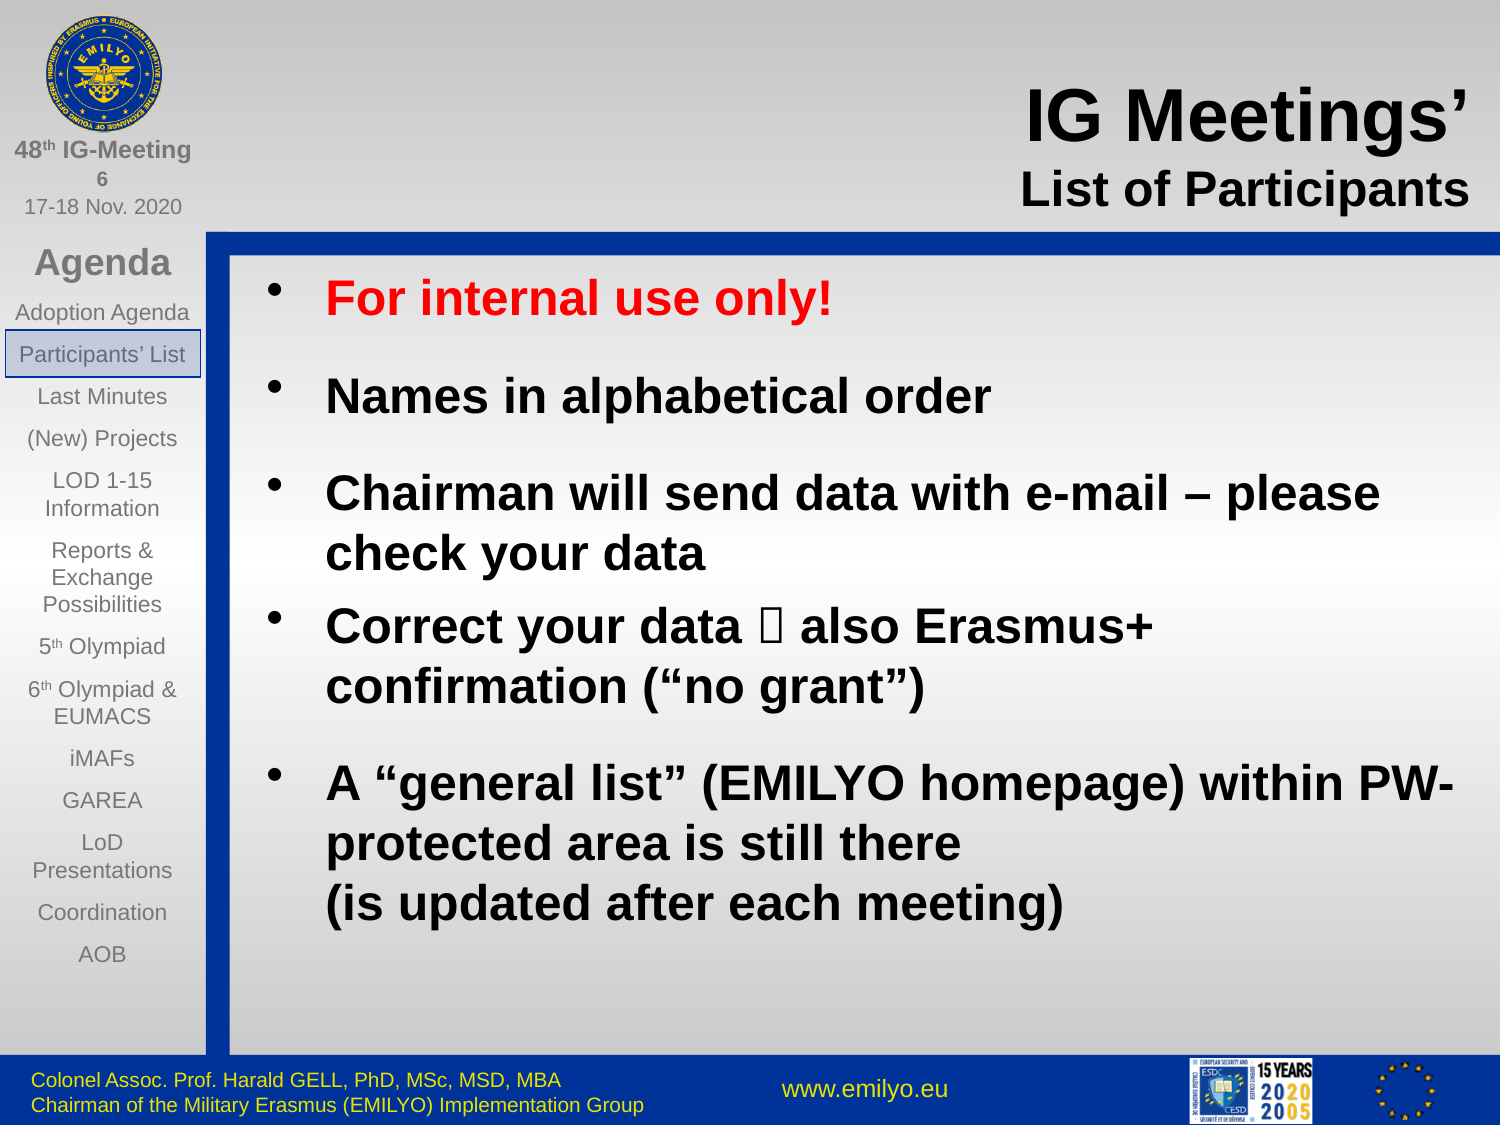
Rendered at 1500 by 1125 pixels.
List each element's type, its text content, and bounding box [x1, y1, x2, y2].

title IG Meetings’ List of Participants [207, 28, 1471, 217]
picture [1189, 1058, 1313, 1124]
picture [1374, 1060, 1435, 1120]
picture [45, 14, 163, 133]
text_box [5, 329, 201, 377]
list For internal use only! Names in alphabetical order Chairman will send data with e-mail – please check your data Correct your data  also Erasmus+ confirmation (“no grant”) A “general list” (EMILYO homepage) within PW-protected area is still there (is updated after each meeting) [266, 259, 1466, 1052]
